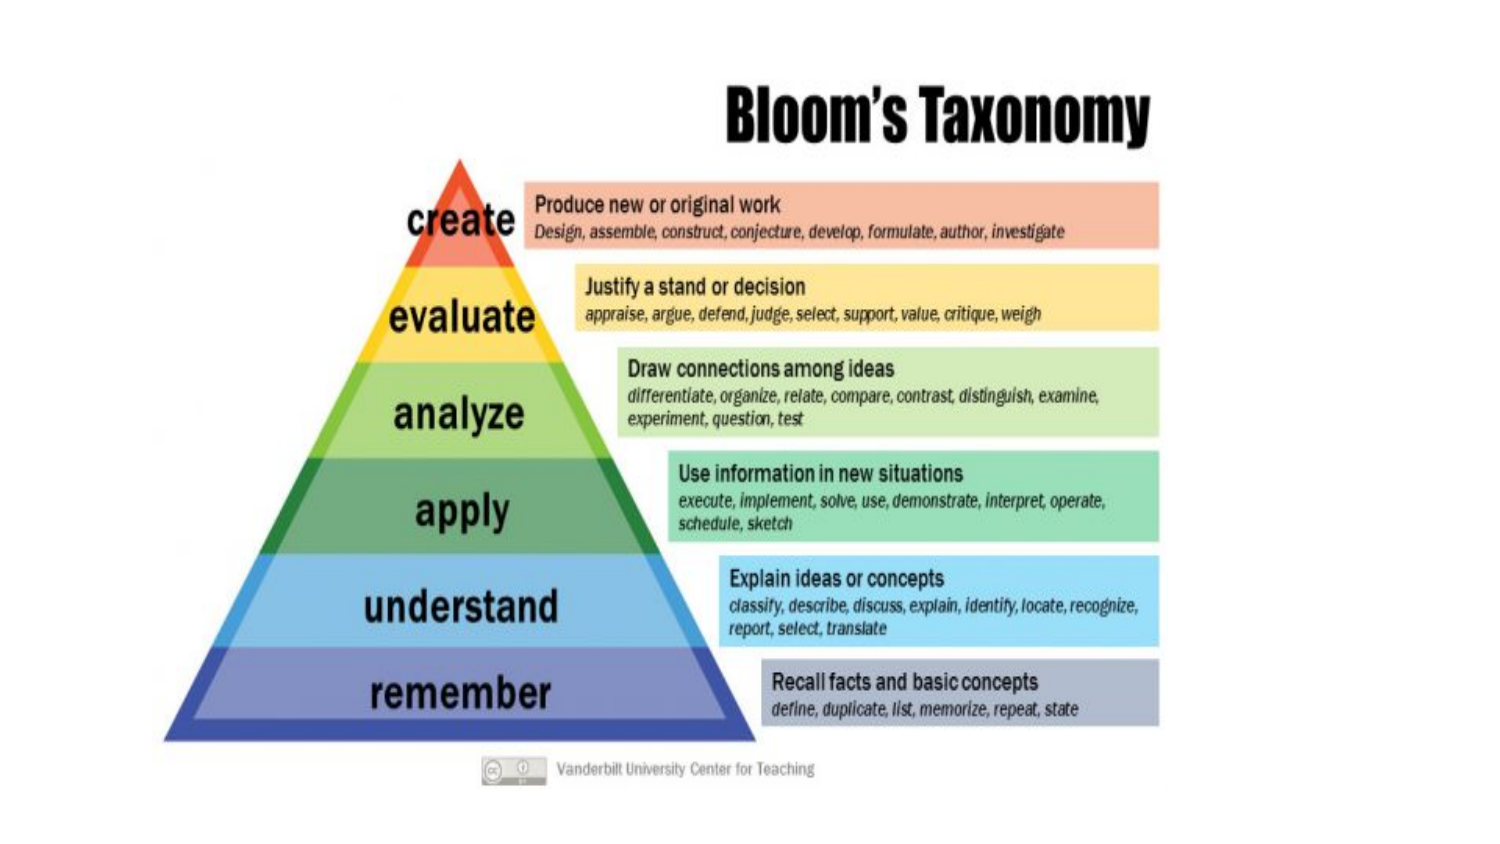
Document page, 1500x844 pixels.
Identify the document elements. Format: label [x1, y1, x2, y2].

picture [151, 64, 1169, 791]
